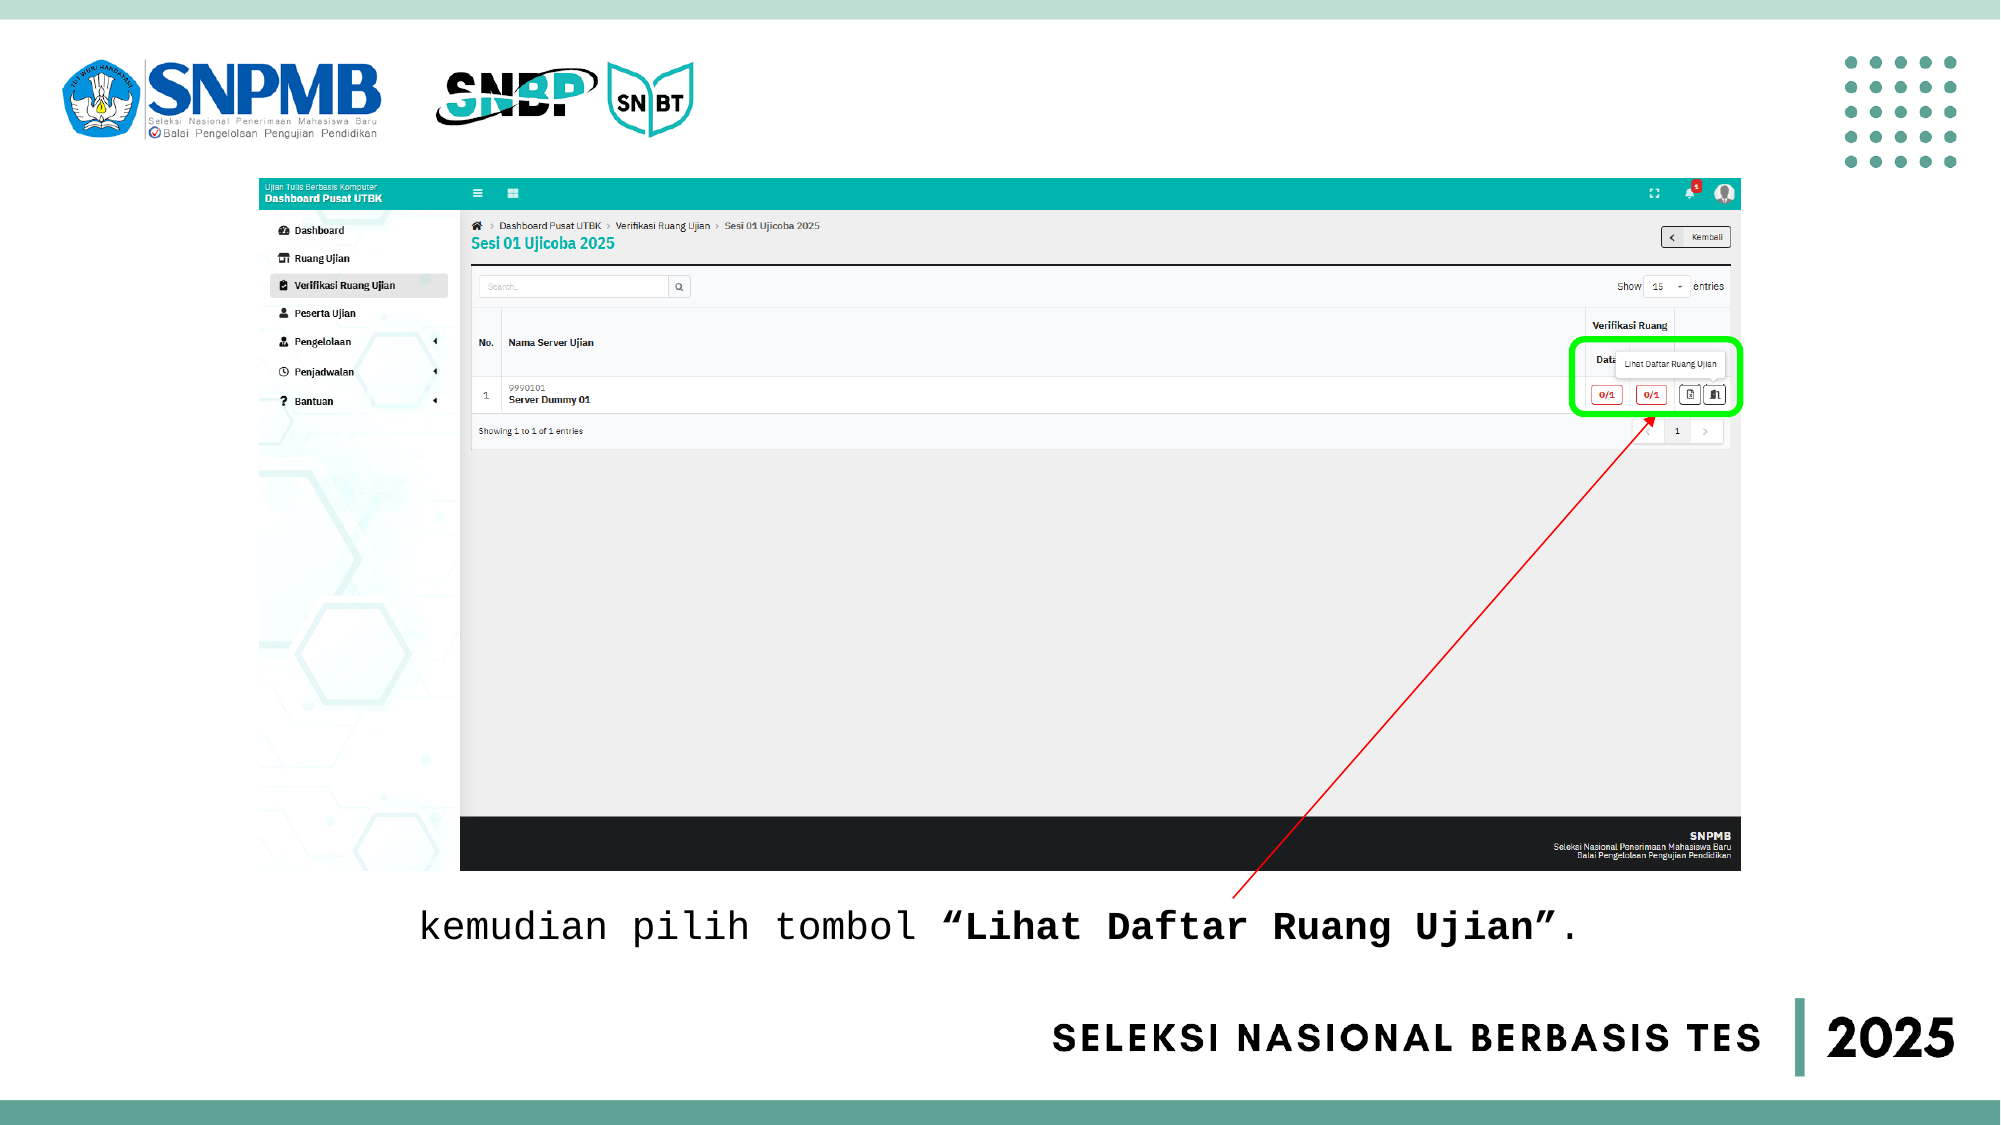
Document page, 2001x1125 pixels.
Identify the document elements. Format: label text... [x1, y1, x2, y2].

text_box kemudian pilih tombol “Lihat Daftar Ruang Ujian”. [314, 905, 1686, 969]
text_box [1232, 413, 1657, 899]
picture [0, 0, 2001, 1125]
